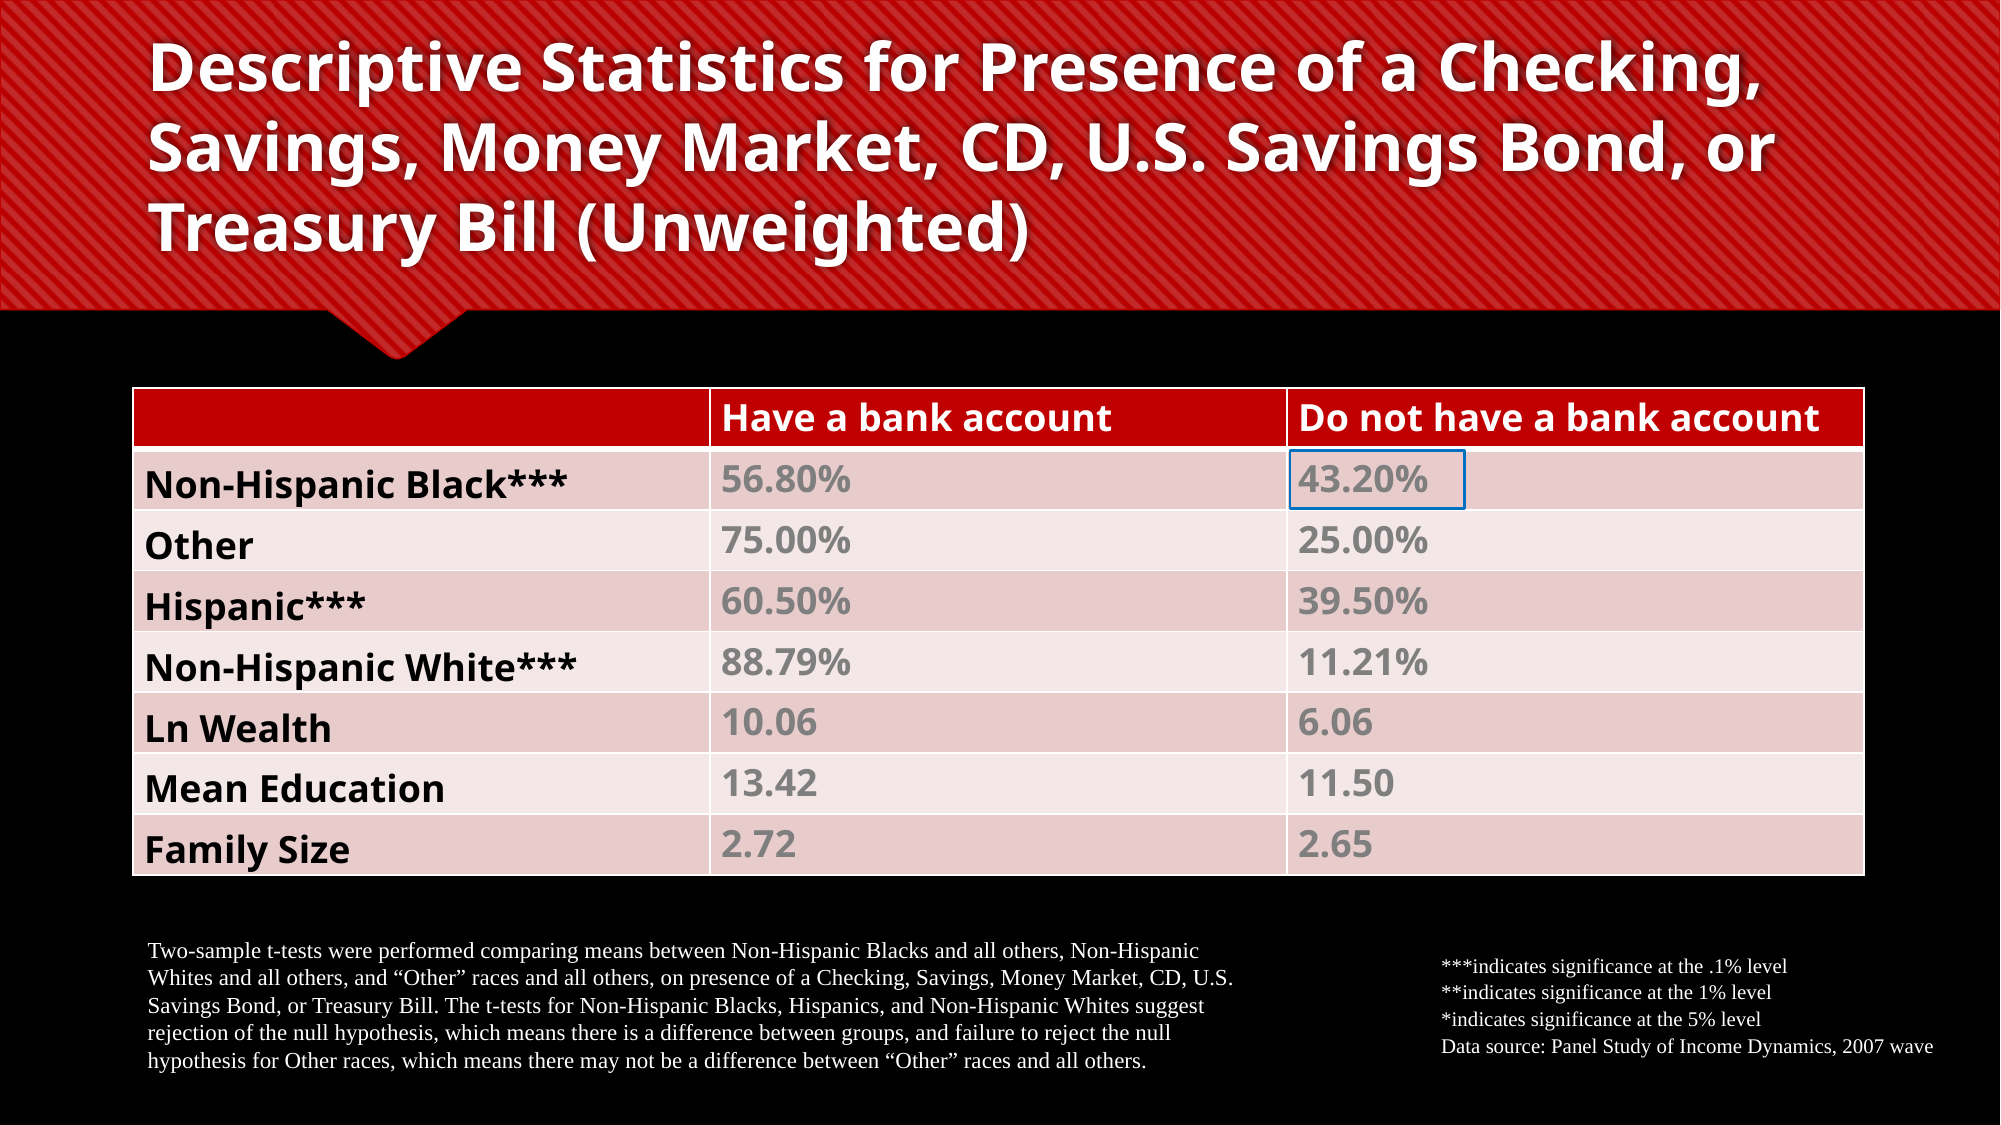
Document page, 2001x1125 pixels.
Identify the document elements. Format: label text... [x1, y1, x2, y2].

table_cell 88.79% [711, 632, 1286, 691]
table_cell 39.50% [1288, 571, 1863, 631]
table_cell 13.42 [711, 754, 1286, 813]
table_cell Family Size [134, 815, 709, 874]
table_cell Non-Hispanic White*** [134, 632, 709, 691]
table_cell Mean Education [134, 754, 709, 813]
title Descriptive Statistics for Presence of a Checking, Savings, Money Market, CD, U.S. Savings Bond, or Treasury Bill (Unweighted) [132, 73, 1868, 273]
table_cell 56.80% [711, 452, 1286, 509]
table_cell Hispanic*** [134, 571, 709, 631]
table_cell 6.06 [1288, 693, 1863, 752]
table_header [134, 389, 709, 446]
table_cell 75.00% [711, 511, 1286, 570]
table_cell 2.72 [711, 815, 1286, 874]
table_cell Non-Hispanic Black*** [134, 452, 709, 509]
text_box Two-sample t-tests were performed comparing means between Non-Hispanic Blacks and all others, Non-Hispanic Whites and all others, and “Other” races and all others, on presence of a Checking, Savings, Money Market, CD, U.S. Savings Bond, or Treasury Bill. The t-tests for Non-Hispanic Blacks, Hispanics, and Non-Hispanic Whites suggest rejection of the null hypothesis, which means there is a difference between groups, and failure to reject the null hypothesis for Other races, which means there may not be a difference between “Other” races and all others. [132, 927, 1266, 1080]
table_cell 11.21% [1288, 632, 1863, 691]
table_cell Other [134, 511, 709, 570]
table_cell 60.50% [711, 571, 1286, 631]
table_cell Ln Wealth [134, 693, 709, 752]
table_cell 10.06 [711, 693, 1286, 752]
table_header Have a bank account [711, 389, 1286, 446]
table_cell 11.50 [1288, 754, 1863, 813]
table_header Do not have a bank account [1288, 389, 1863, 446]
table_cell 43.20% [1466, 452, 1863, 509]
text_box ***indicates significance at the .1% level **indicates significance at the 1% level *indicates significance at the 5% level Data source: Panel Study of Income Dynamics, 2007 wave [1426, 943, 2000, 1065]
text_box [1289, 449, 1466, 510]
table_cell 25.00% [1288, 511, 1863, 570]
table_cell 2.65 [1288, 815, 1863, 874]
